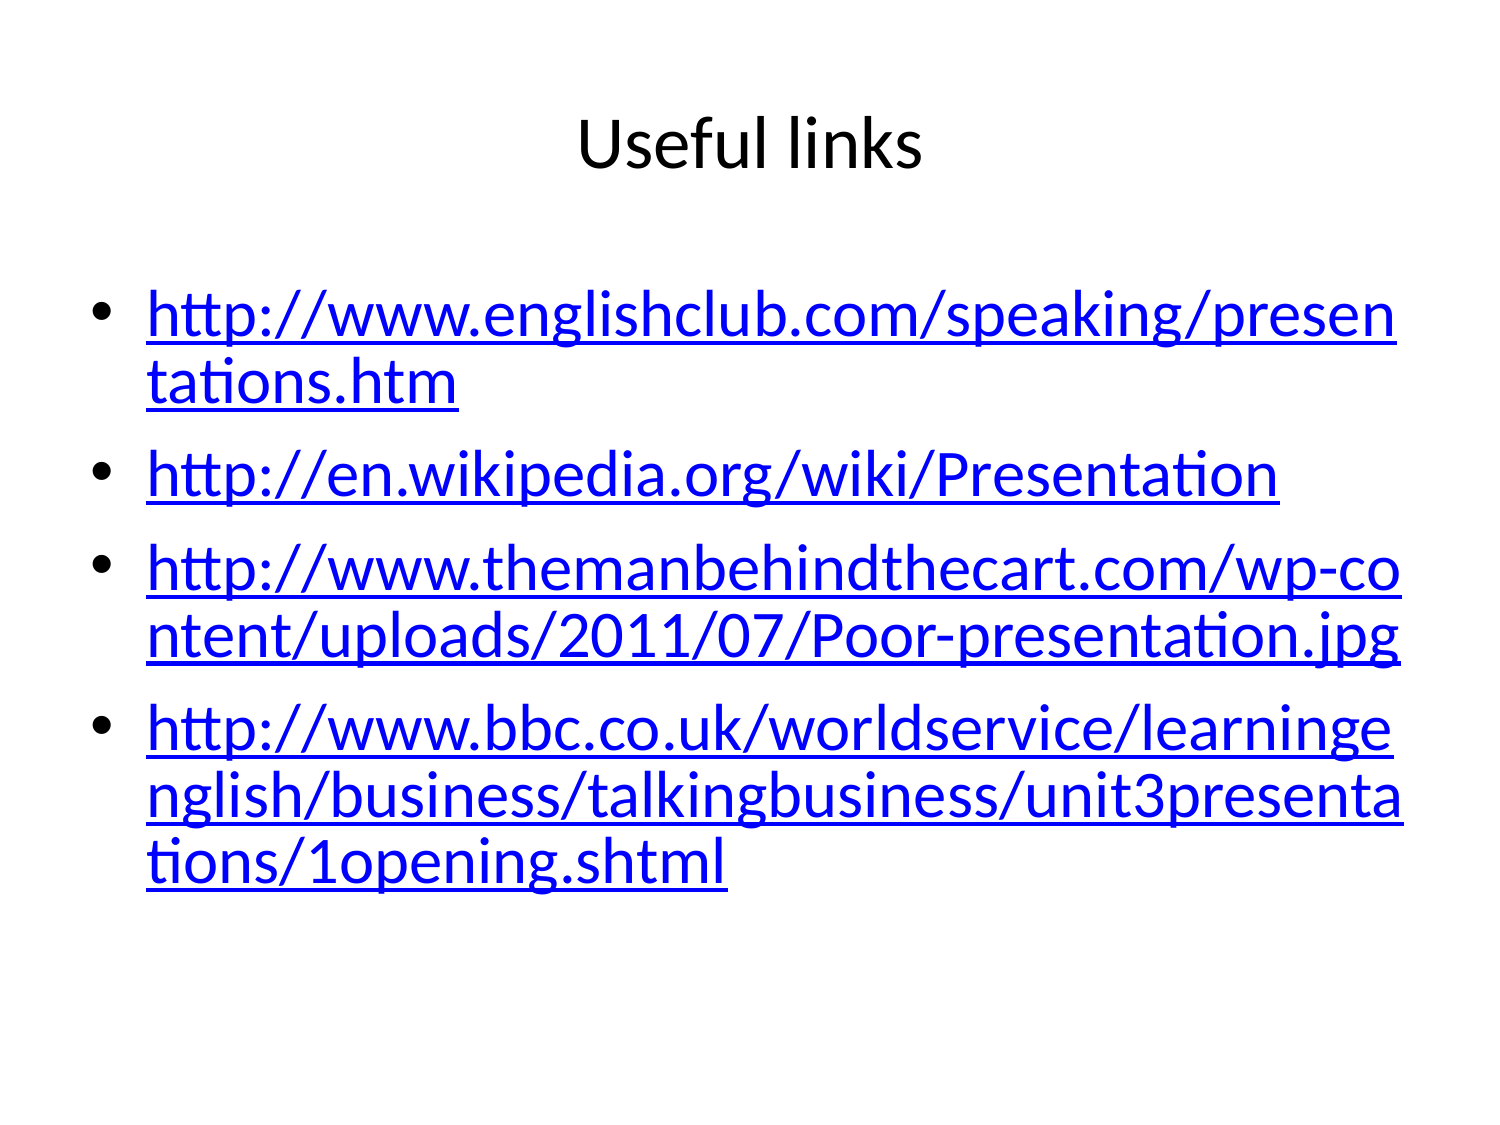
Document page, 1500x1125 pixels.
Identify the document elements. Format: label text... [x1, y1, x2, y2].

title Useful links [75, 45, 1425, 233]
list http://www.englishclub.com/speaking/presentations.htm http://en.wikipedia.org/wiki/Presentation http://www.themanbehindthecart.com/wp-content/uploads/2011/07/Poor-presentation.jpg http://www.bbc.co.uk/worldservice/learningenglish/business/talkingbusiness/unit3presentations/1opening.shtml [75, 262, 1425, 1005]
